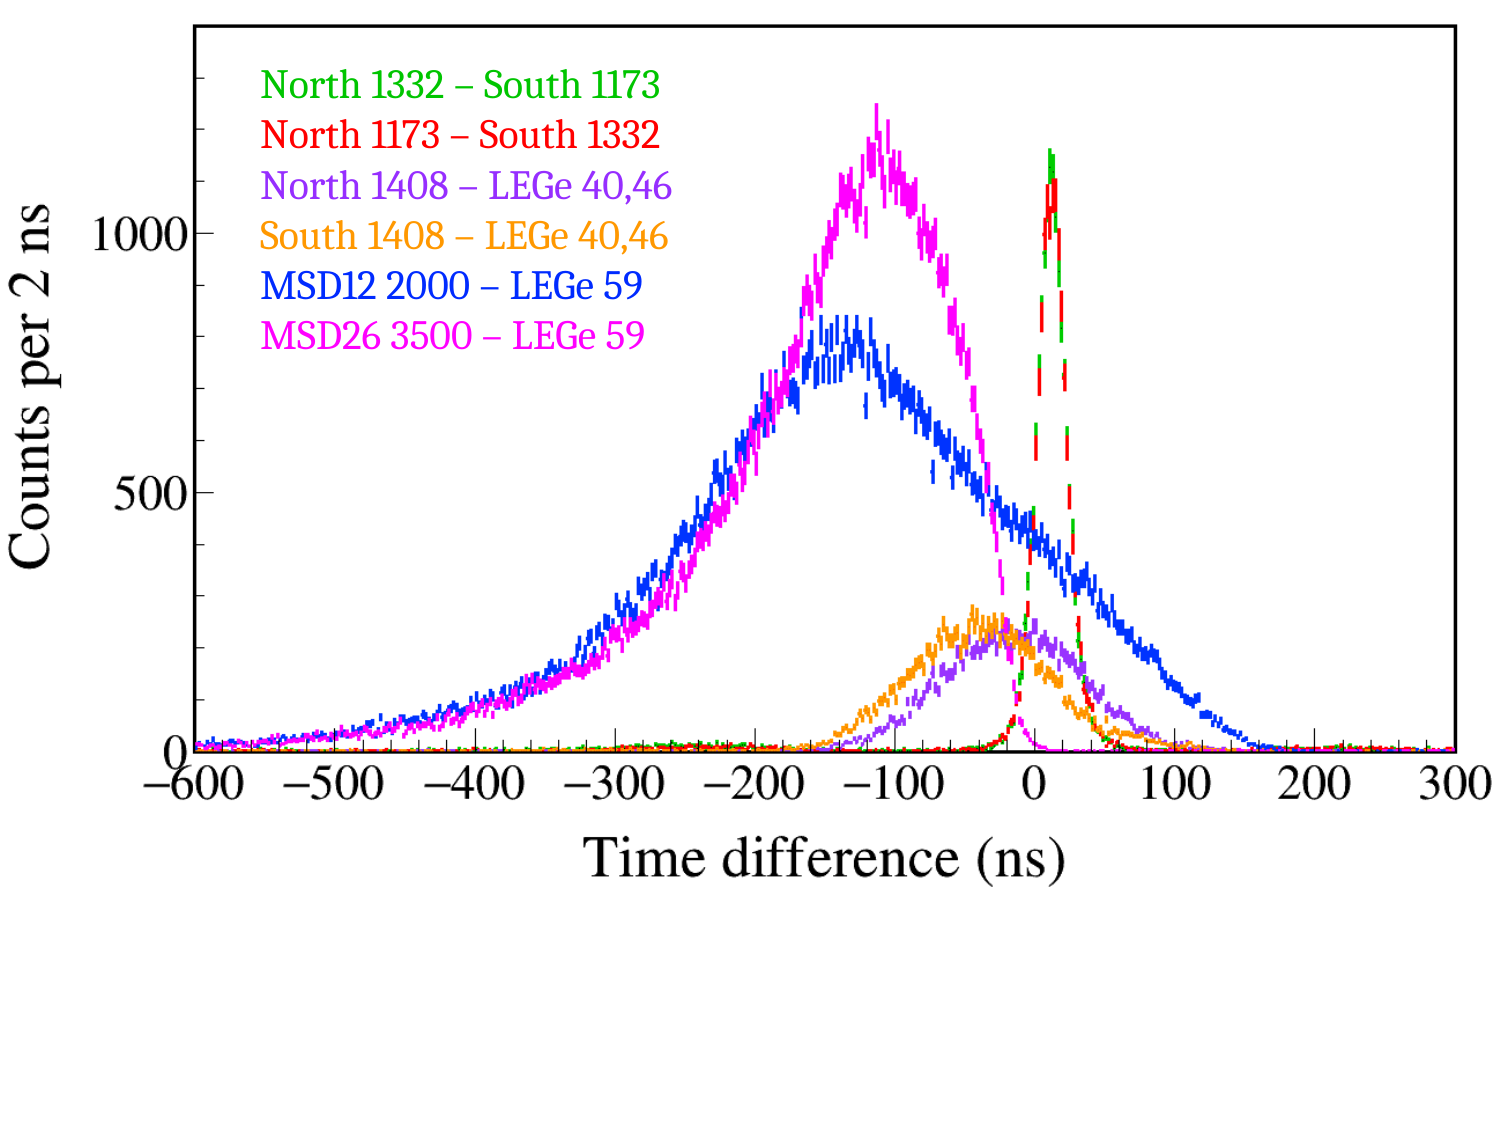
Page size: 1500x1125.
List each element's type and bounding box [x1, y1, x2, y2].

picture [0, 0, 1500, 895]
